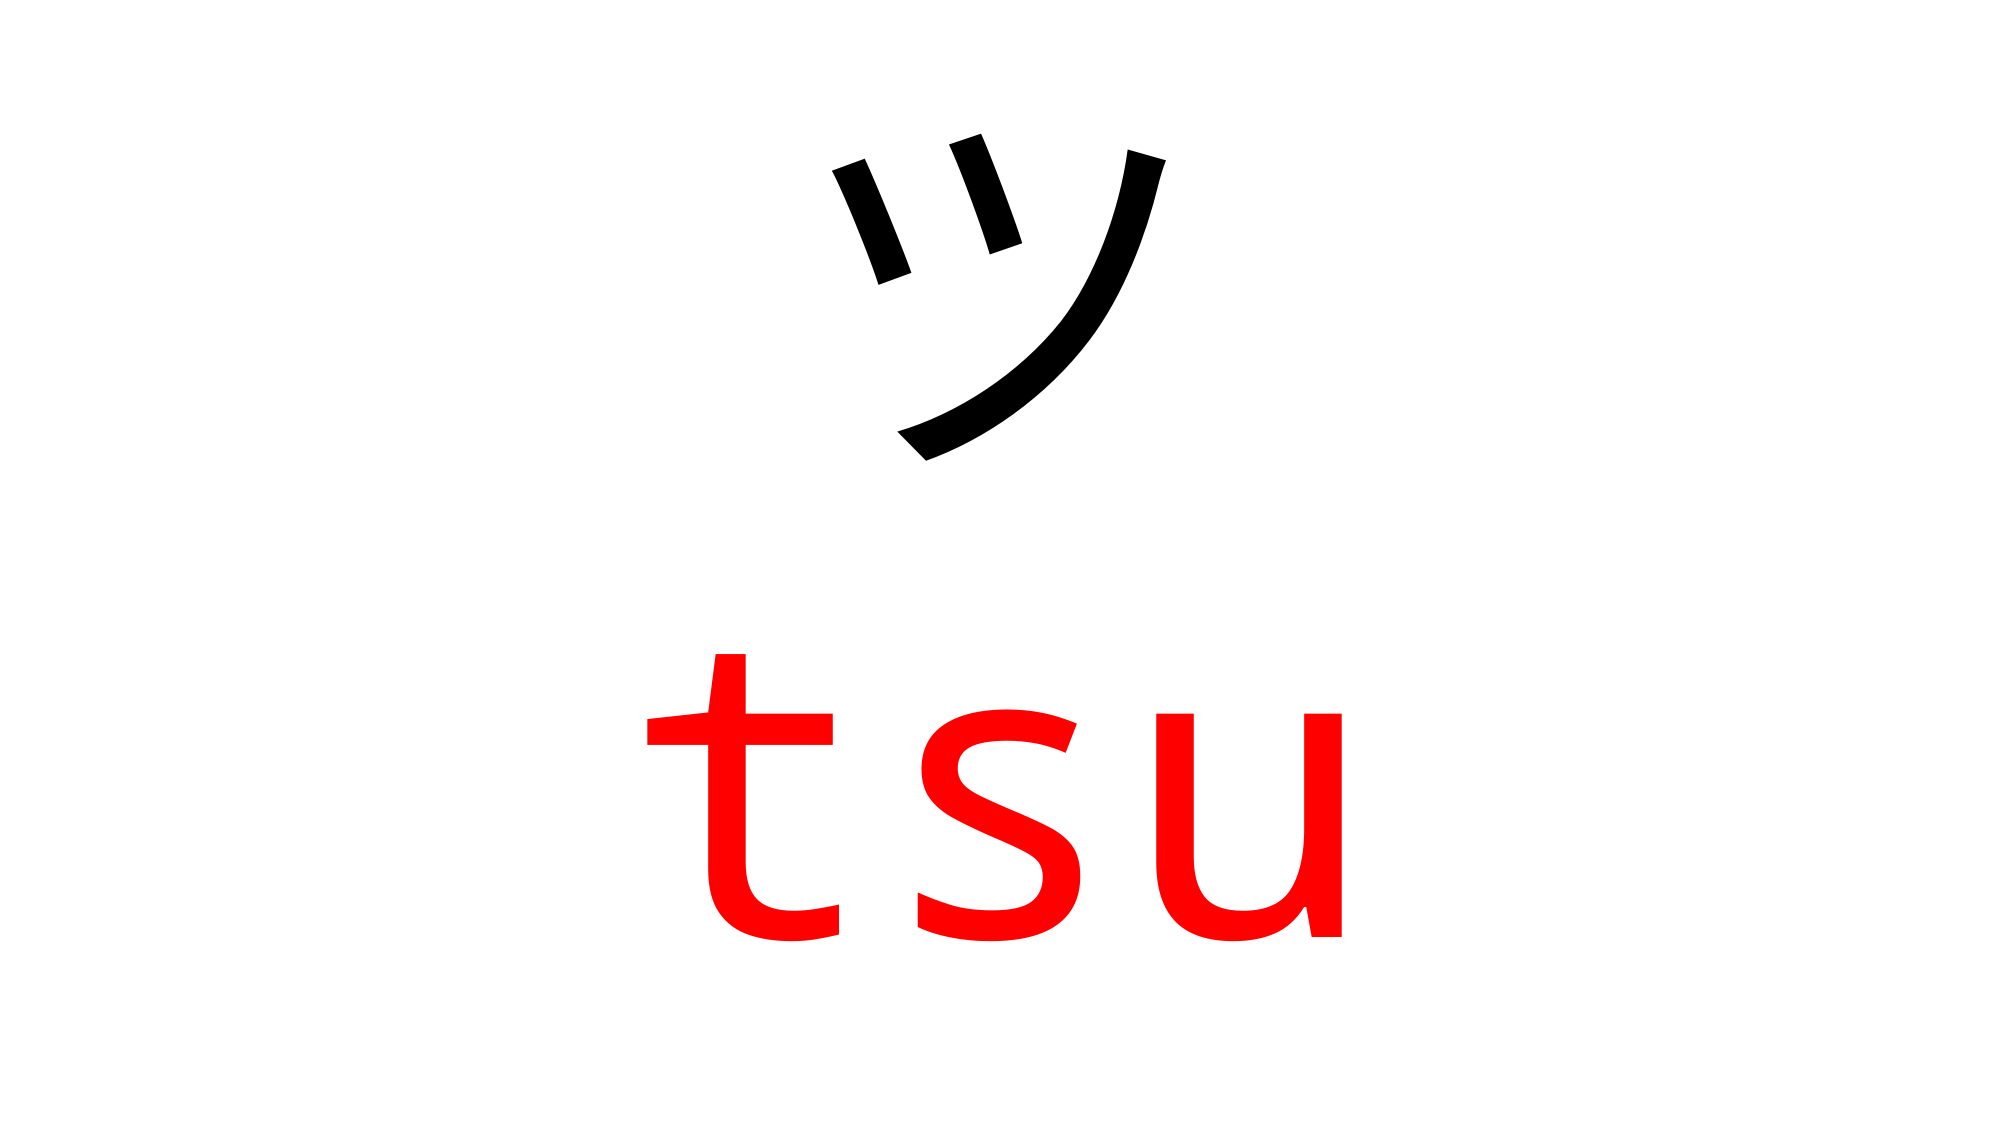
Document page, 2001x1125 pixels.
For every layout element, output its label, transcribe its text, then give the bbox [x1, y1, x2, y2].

title ツ [249, 71, 1750, 545]
text_box tsu [249, 562, 1750, 1036]
